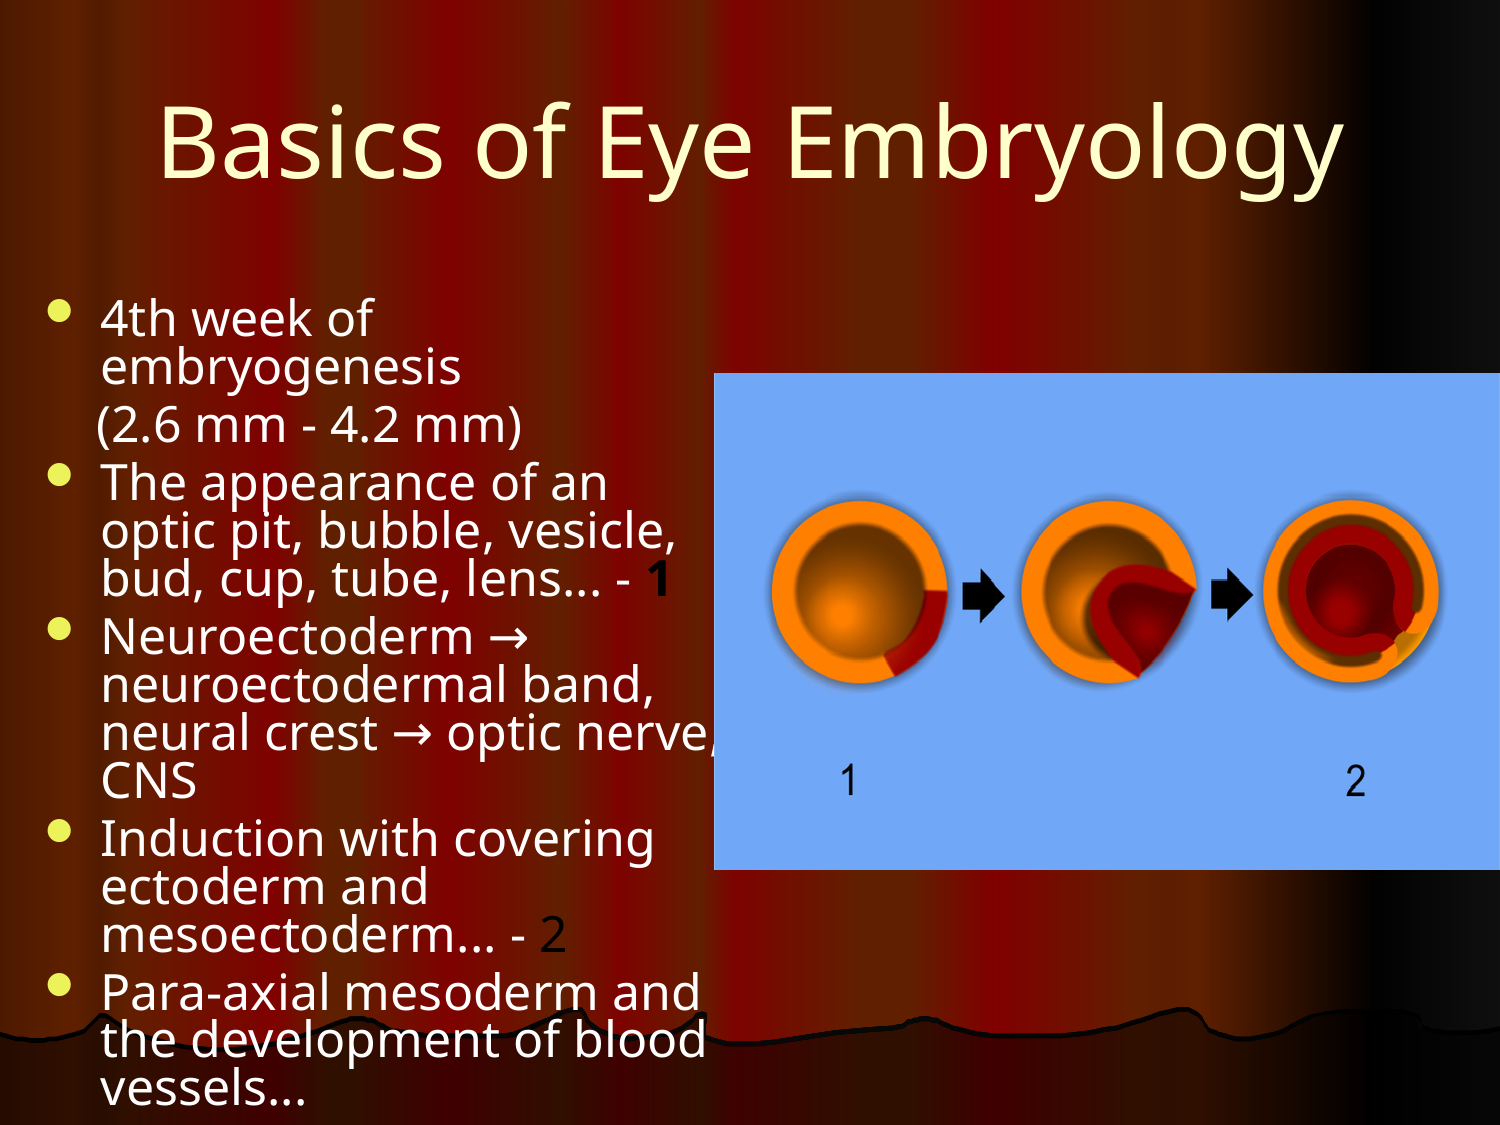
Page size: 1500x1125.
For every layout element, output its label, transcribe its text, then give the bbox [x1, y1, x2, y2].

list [714, 373, 1500, 870]
list 4th week of embryogenesis (2.6 mm - 4.2 mm) The appearance of an optic pit, bubble, vesicle, bud, cup, tube, lens... - 1 Neuroectoderm → neuroectodermal band, neural crest → optic nerve, CNS Induction with covering ectoderm and mesoectoderm... - 2 Para-axial mesoderm and the development of blood vessels... [29, 290, 751, 1091]
title Basics of Eye Embryology [0, 45, 1500, 233]
